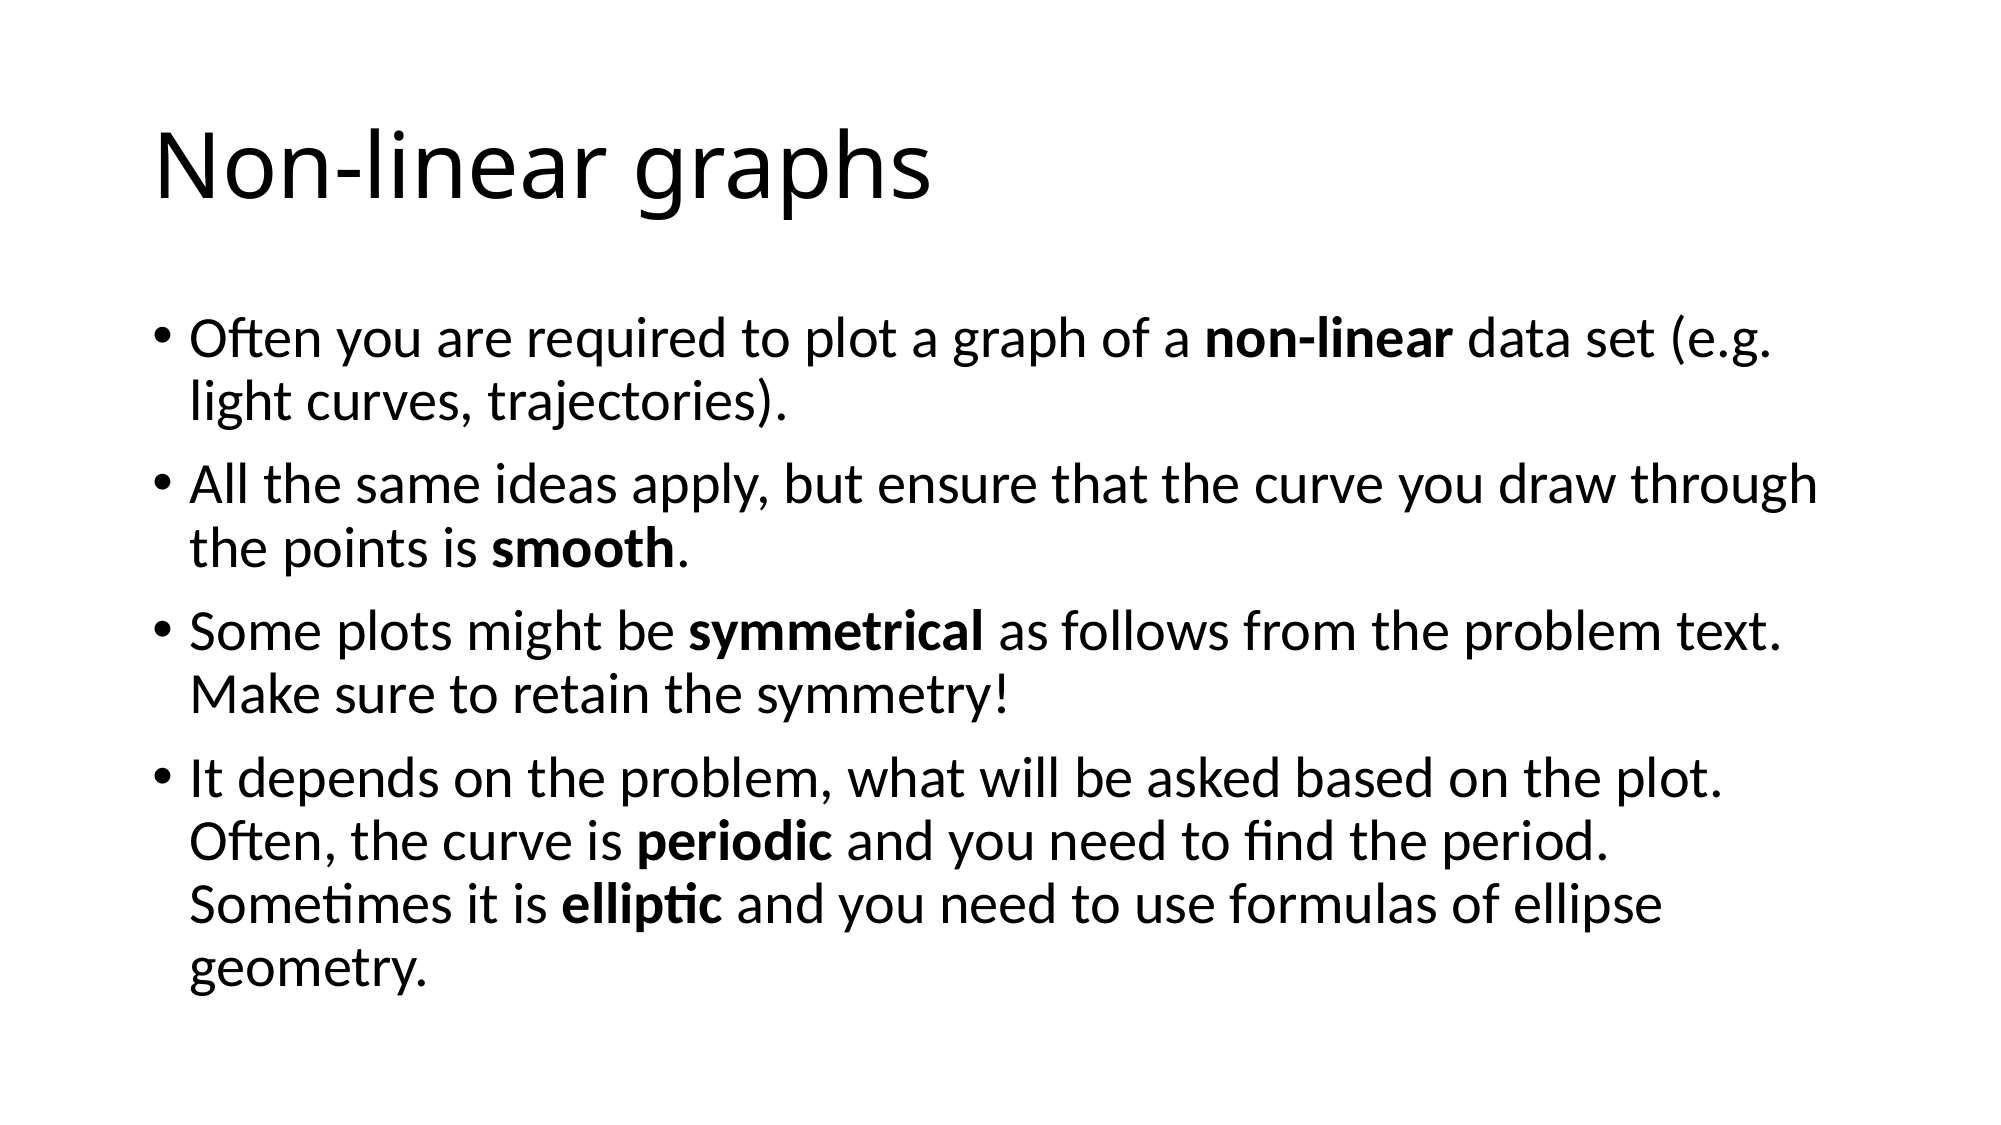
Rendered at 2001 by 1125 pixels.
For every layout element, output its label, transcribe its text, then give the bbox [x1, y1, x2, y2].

list Often you are required to plot a graph of a non-linear data set (e.g. light curves, trajectories). All the same ideas apply, but ensure that the curve you draw through the points is smooth. Some plots might be symmetrical as follows from the problem text. Make sure to retain the symmetry! It depends on the problem, what will be asked based on the plot. Often, the curve is periodic and you need to find the period. Sometimes it is elliptic and you need to use formulas of ellipse geometry. [137, 299, 1863, 1014]
title Non-linear graphs [137, 59, 1863, 278]
